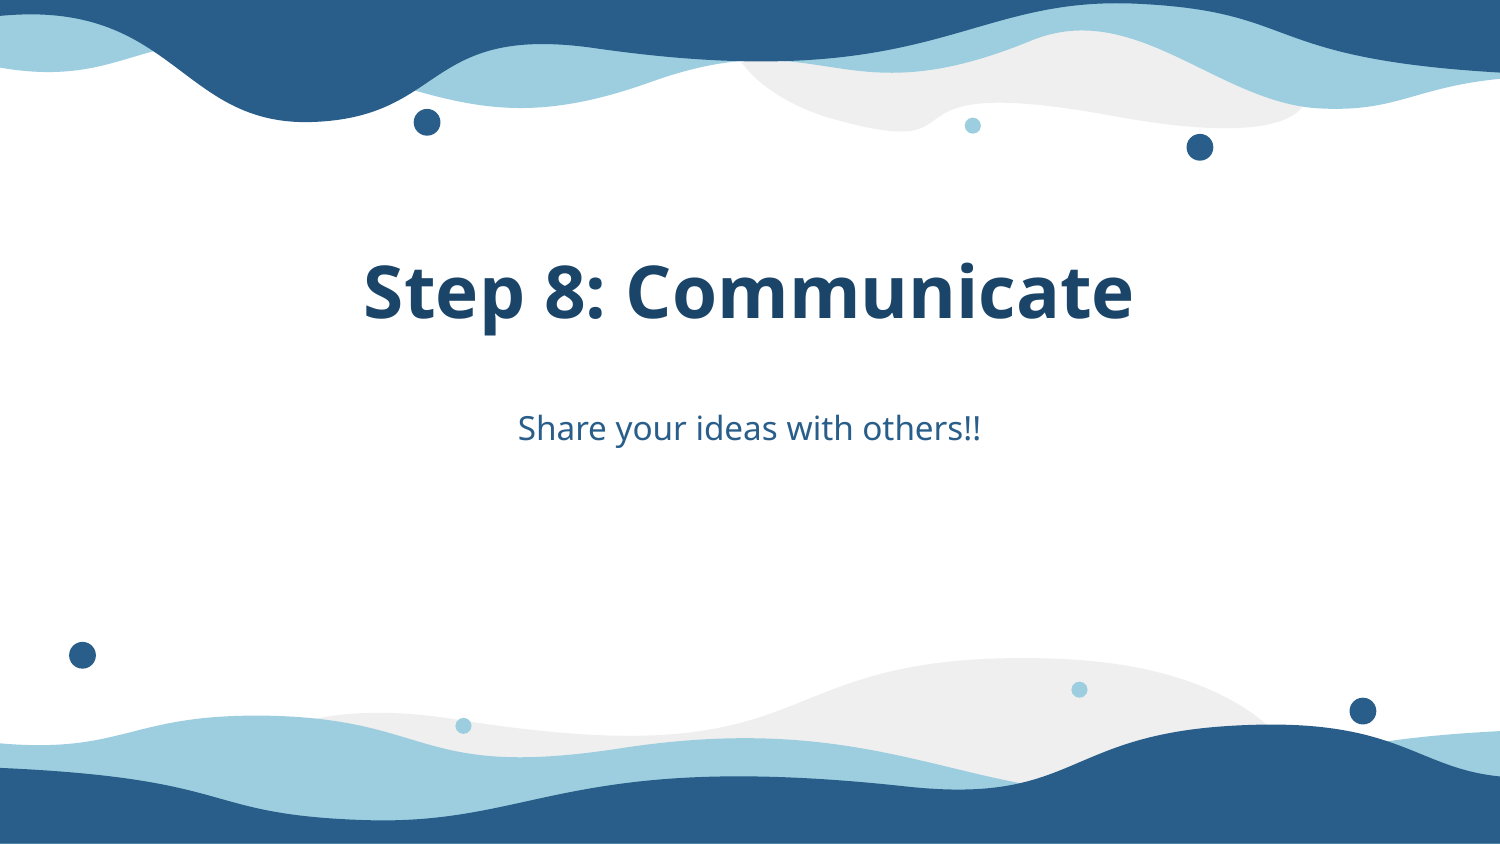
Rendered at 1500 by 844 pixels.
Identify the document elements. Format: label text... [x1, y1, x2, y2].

title Step 8: Communicate [326, 230, 1174, 405]
list Share your ideas with others!! [491, 391, 1009, 598]
